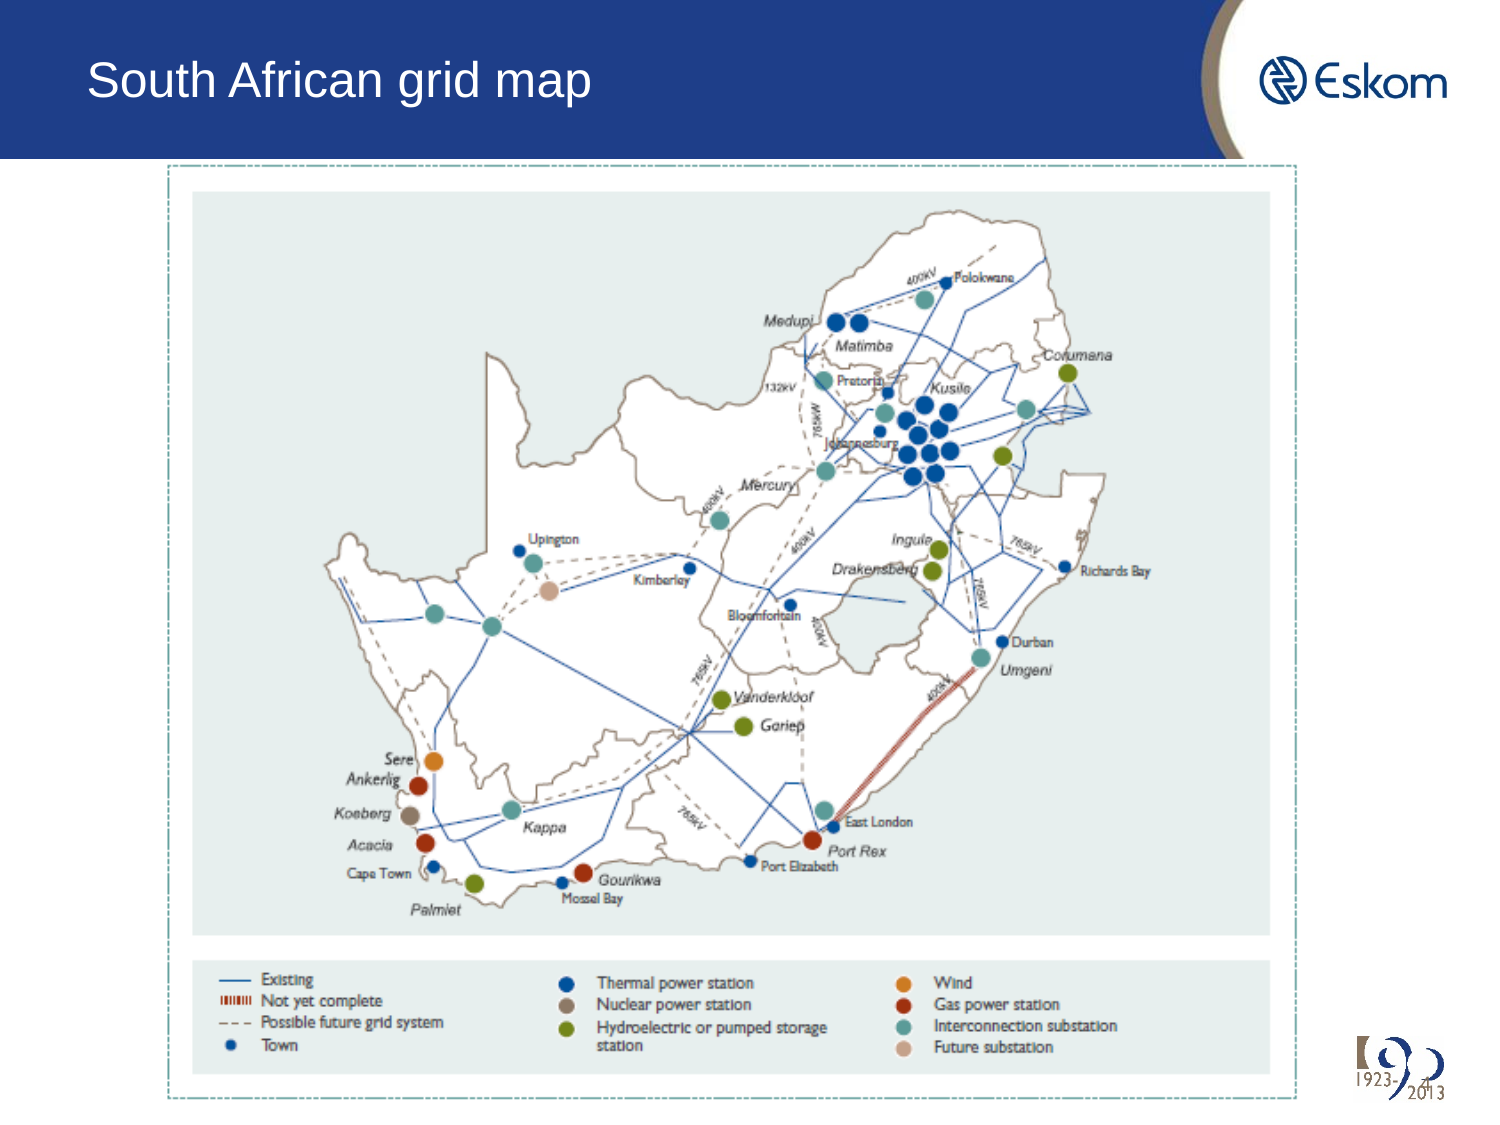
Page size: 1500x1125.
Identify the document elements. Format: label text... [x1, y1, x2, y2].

text_box 4 [1310, 1058, 1446, 1103]
picture [1257, 55, 1450, 105]
picture [0, 0, 1246, 159]
picture [1353, 1036, 1444, 1058]
title South African grid map [71, 27, 1142, 137]
picture [159, 160, 1306, 1103]
